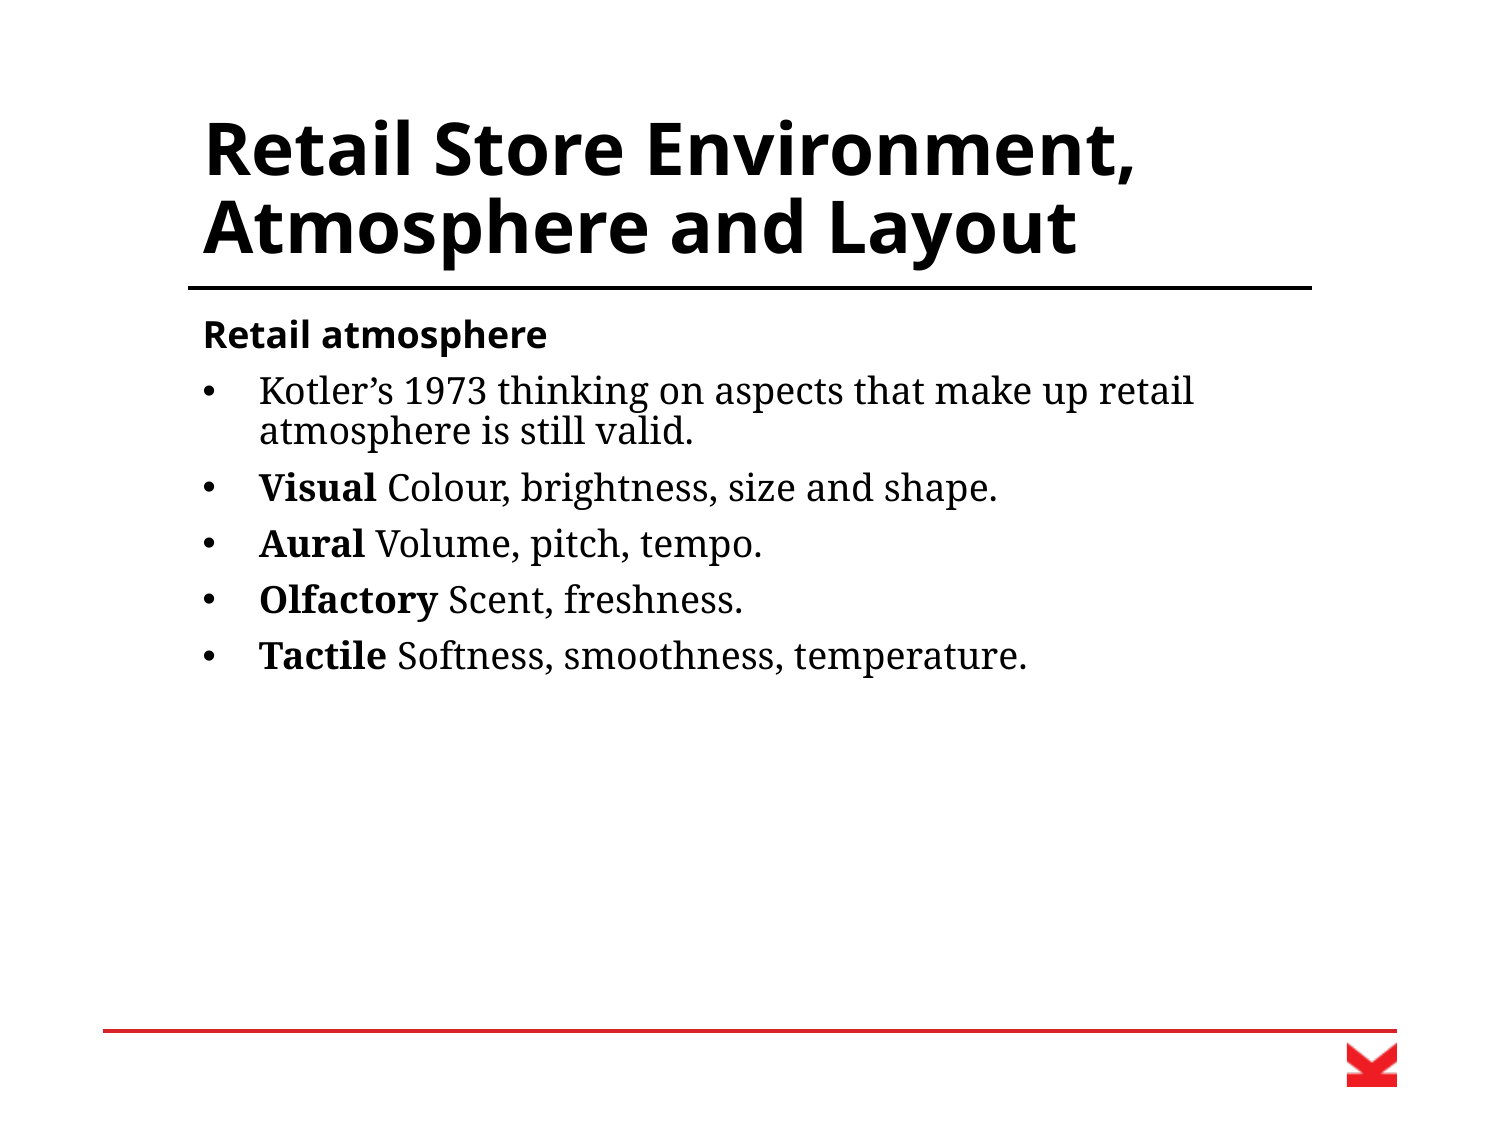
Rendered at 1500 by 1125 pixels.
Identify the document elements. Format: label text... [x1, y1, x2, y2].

subtitle Retail atmosphere Kotler’s 1973 thinking on aspects that make up retail atmosphere is still valid. Visual Colour, brightness, size and shape. Aural Volume, pitch, tempo. Olfactory Scent, freshness. Tactile Softness, smoothness, temperature. [187, 308, 1313, 863]
title Retail Store Environment, Atmosphere and Layout [188, 59, 1312, 278]
